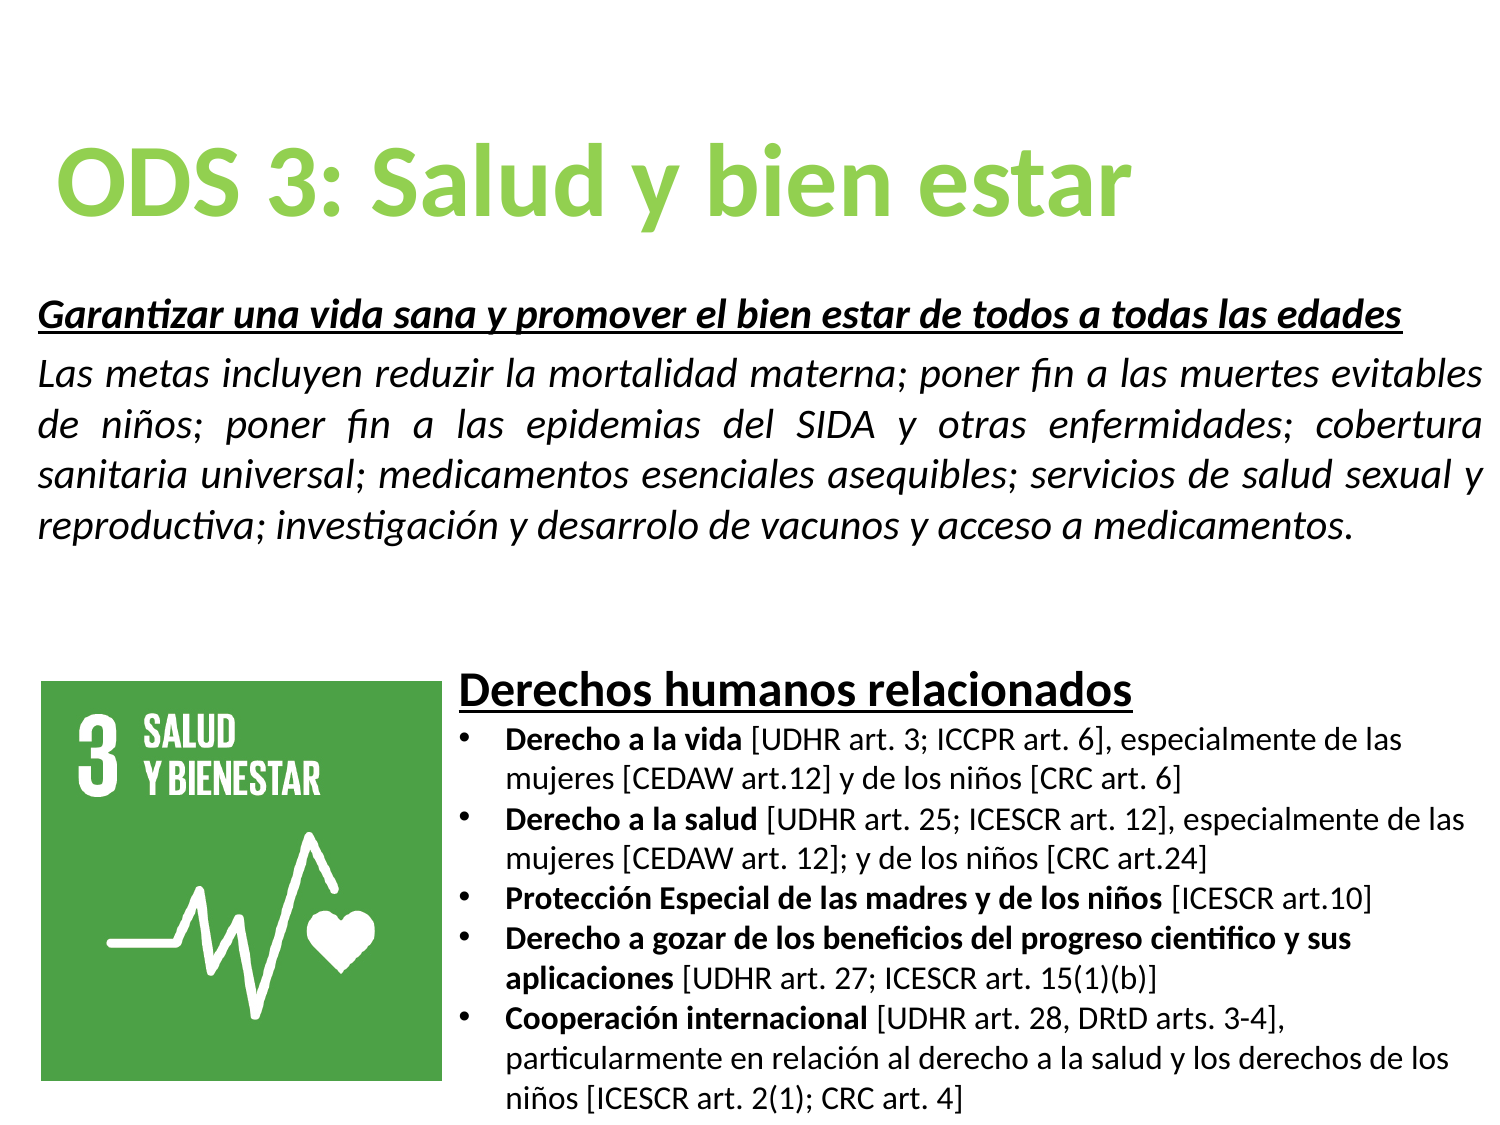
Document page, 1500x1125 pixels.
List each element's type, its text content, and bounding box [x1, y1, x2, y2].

picture [41, 680, 442, 1082]
text_box Derechos humanos relacionados Derecho a la vida [UDHR art. 3; ICCPR art. 6], especialmente de las mujeres [CEDAW art.12] y de los niños [CRC art. 6] Derecho a la salud [UDHR art. 25; ICESCR art. 12], especialmente de las mujeres [CEDAW art. 12]; y de los niños [CRC art.24] Protección Especial de las madres y de los niños [ICESCR art.10] Derecho a gozar de los beneficios del progreso cientifico y sus aplicaciones [UDHR art. 27; ICESCR art. 15(1)(b)] Cooperación internacional [UDHR art. 28, DRtD arts. 3-4], particularmente en relación al derecho a la salud y los derechos de los niños [ICESCR art. 2(1); CRC art. 4] [443, 649, 1500, 1124]
title ODS 3: Salud y bien estar [41, 54, 1471, 278]
subtitle Garantizar una vida sana y promover el bien estar de todos a todas las edades Las metas incluyen reduzir la mortalidad materna; poner fin a las muertes evitables de niños; poner fin a las epidemias del SIDA y otras enfermidades; cobertura sanitaria universal; medicamentos esenciales asequibles; servicios de salud sexual y reproductiva; investigación y desarrolo de vacunos y acceso a medicamentos. [22, 278, 1500, 610]
